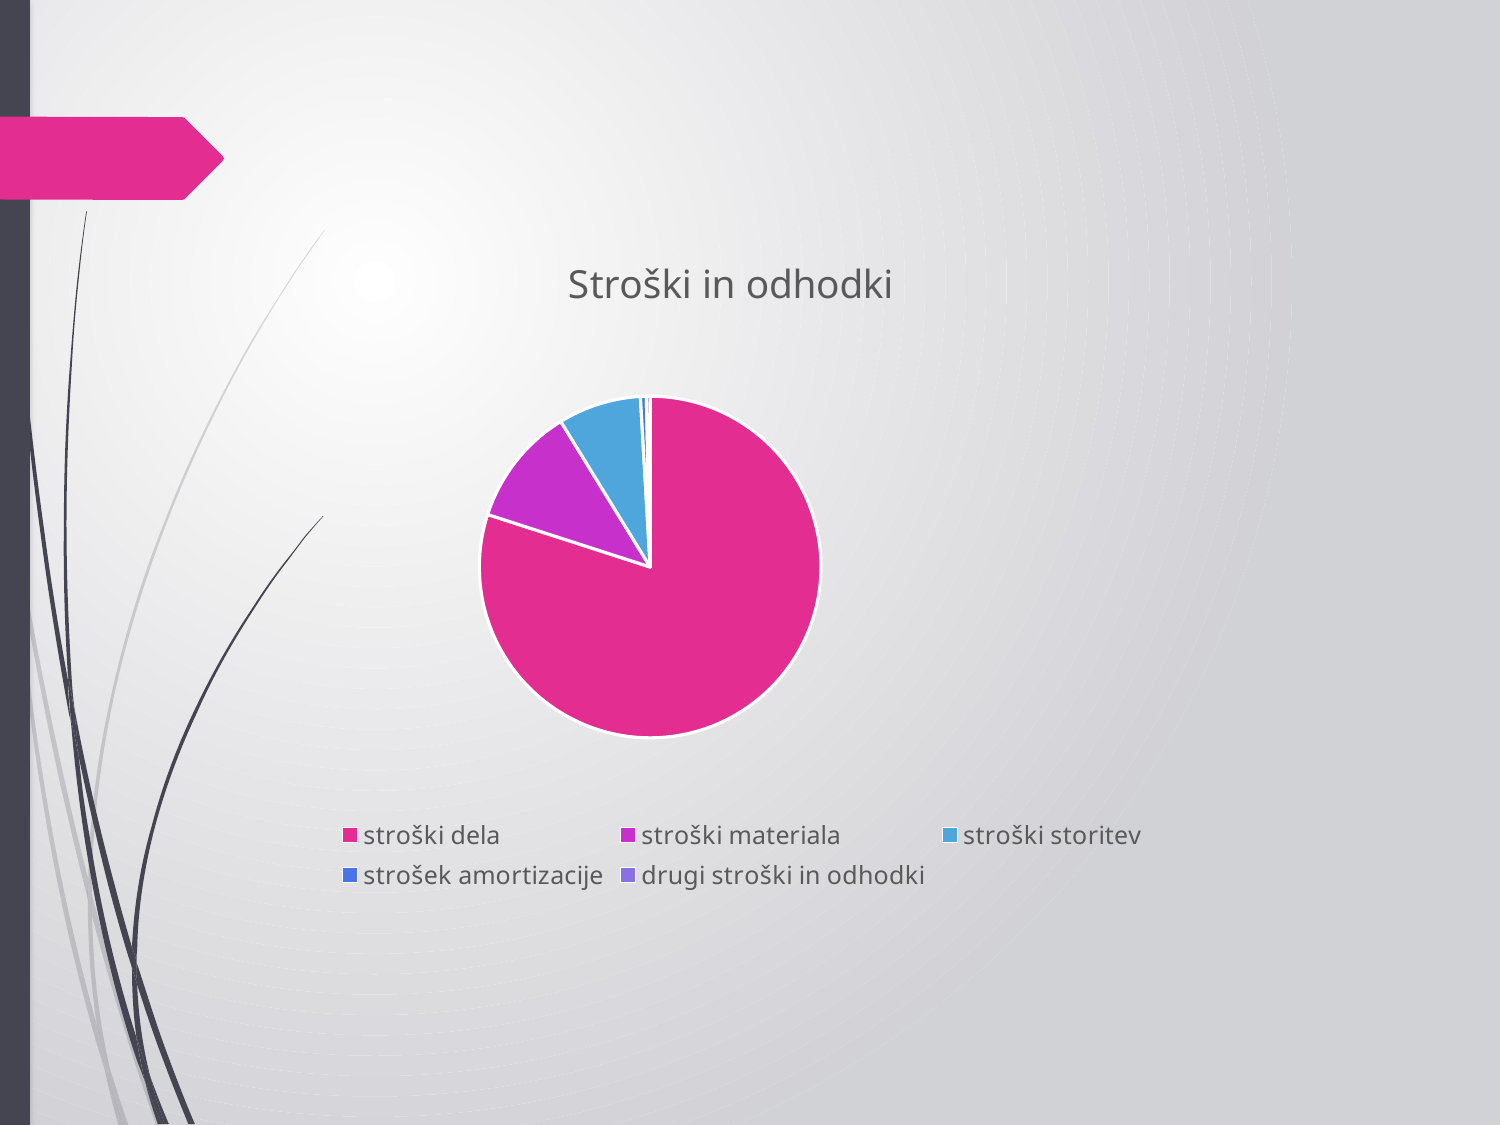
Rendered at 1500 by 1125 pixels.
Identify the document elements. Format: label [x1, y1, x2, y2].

chart [241, 231, 1243, 899]
